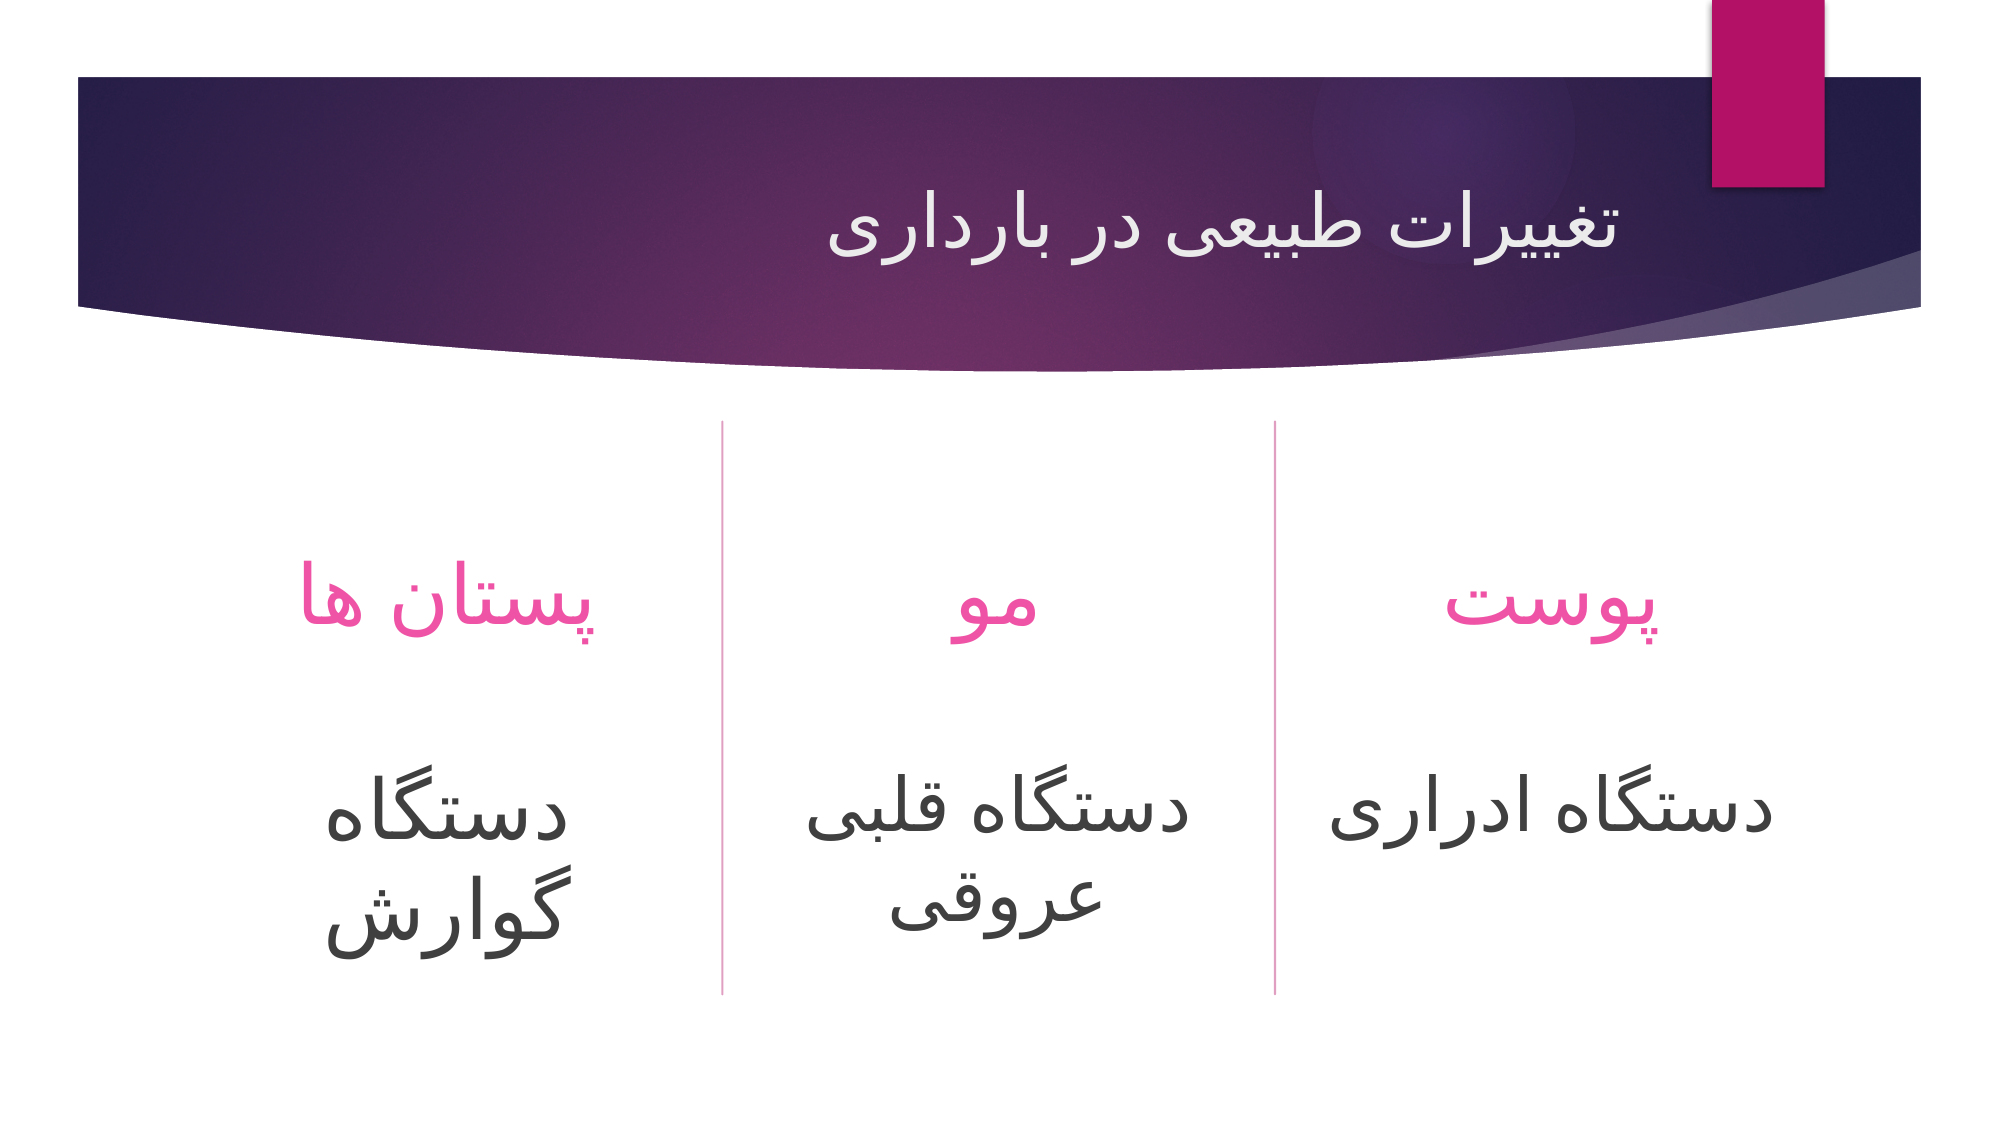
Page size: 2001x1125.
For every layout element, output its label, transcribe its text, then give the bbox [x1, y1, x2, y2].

title تغییرات طبیعی در بارداری [189, 159, 1638, 276]
list دستگاه قلبی عروقی [740, 748, 1257, 989]
list دستگاه گوارش [189, 748, 705, 989]
list پوست [1293, 427, 1810, 649]
list پستان ها [189, 427, 705, 649]
list مو [740, 427, 1257, 649]
list دستگاه ادراری [1294, 748, 1810, 989]
